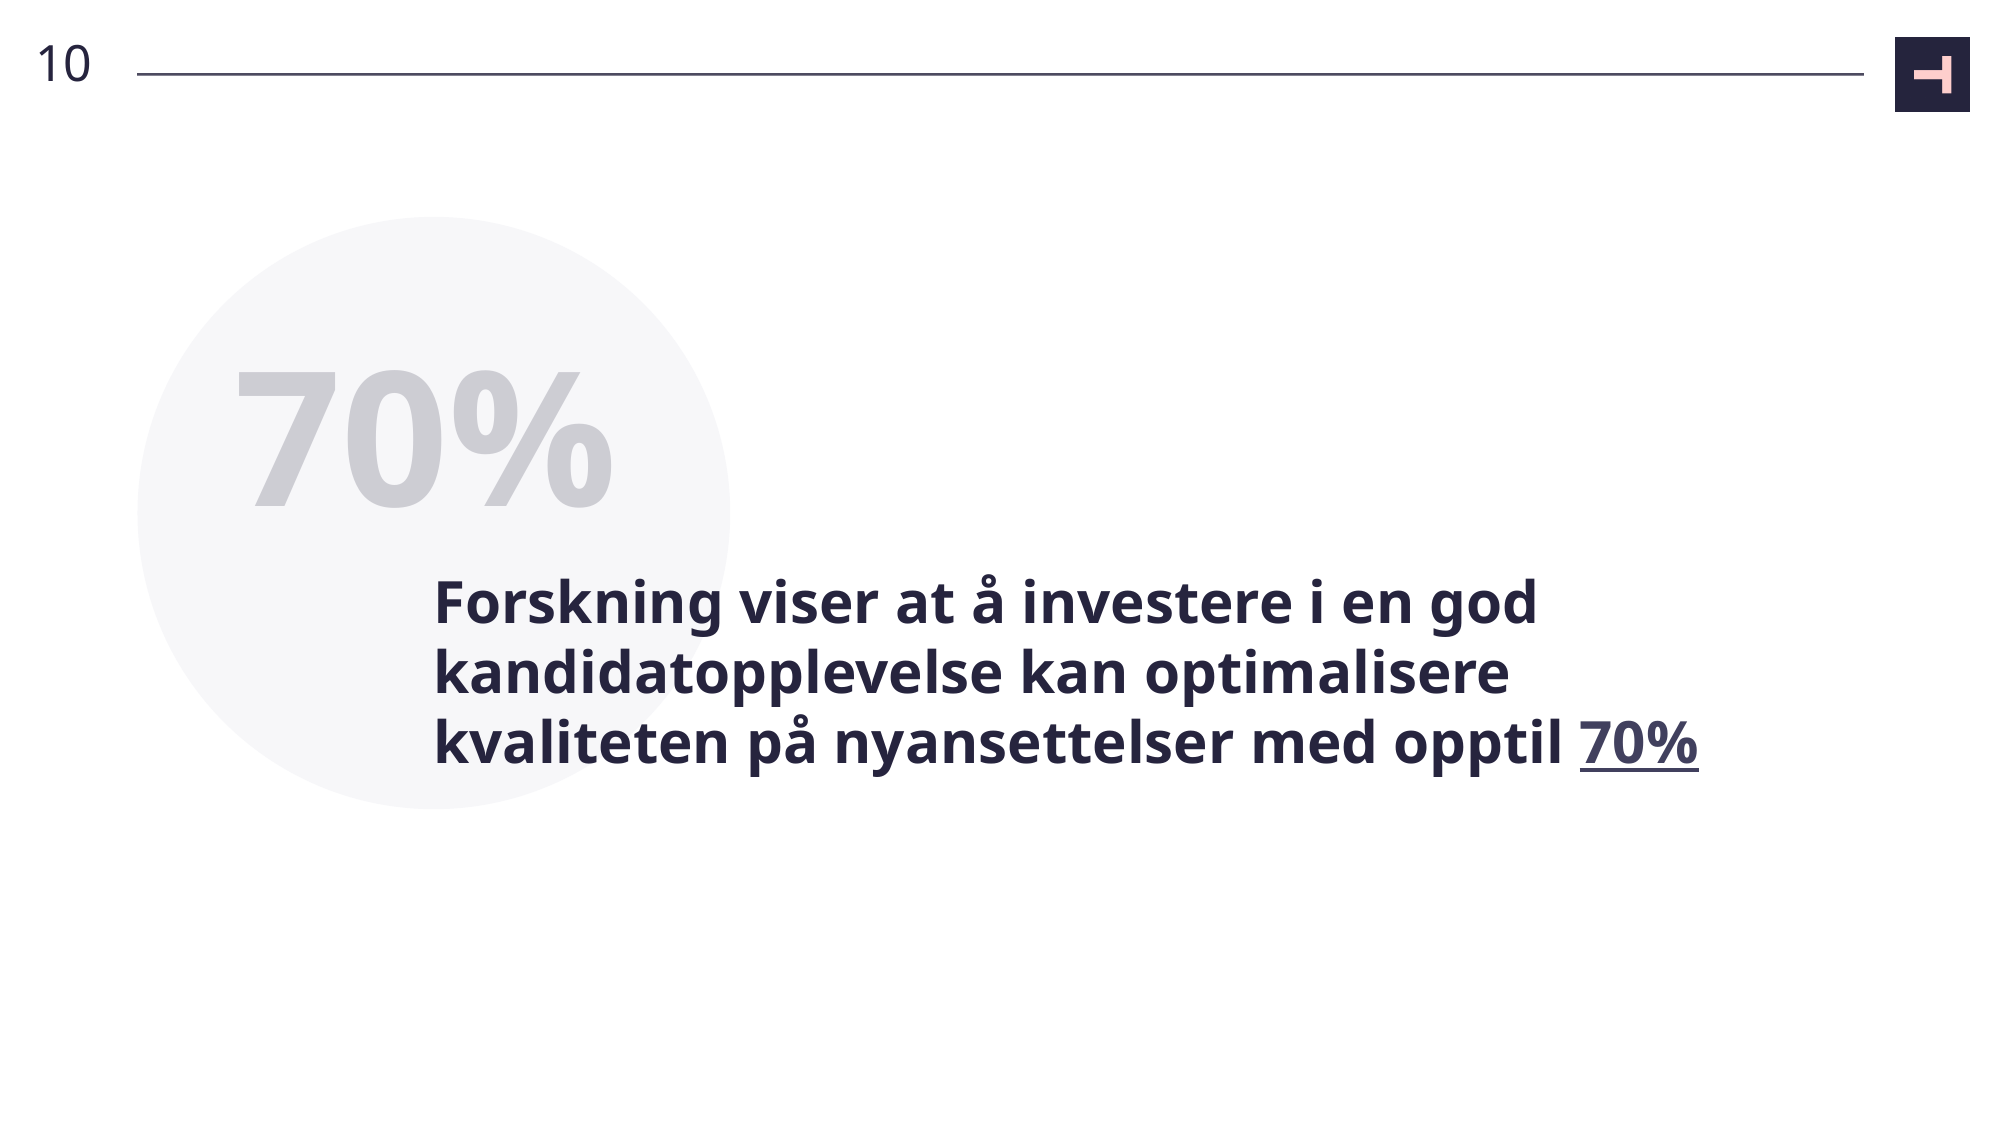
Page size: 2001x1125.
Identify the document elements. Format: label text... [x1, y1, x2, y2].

title Forskning viser at å investere i en god kandidatopplevelse kan optimalisere kvaliteten på nyansettelser med opptil 70% [433, 543, 1769, 806]
slide_number 10 [35, 35, 138, 96]
picture [1895, 37, 1970, 112]
text_box 70% [219, 311, 634, 552]
text_box [136, 215, 732, 811]
